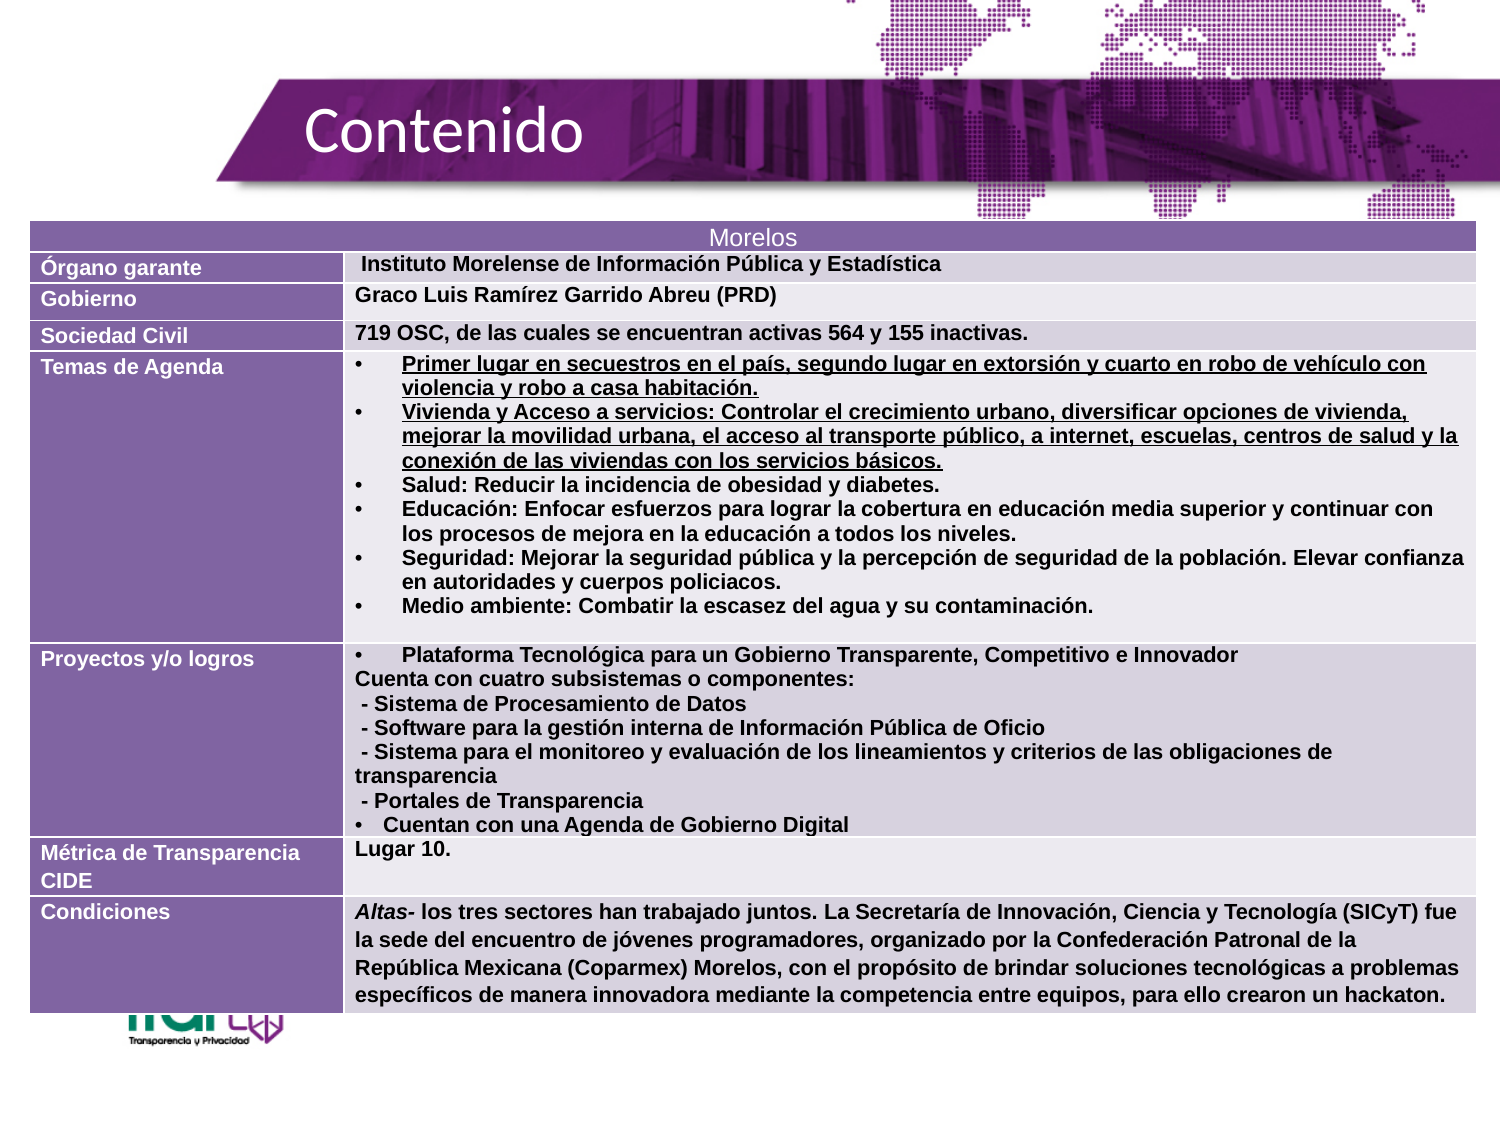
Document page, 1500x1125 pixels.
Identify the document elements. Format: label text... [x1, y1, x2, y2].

table_cell Plataforma Tecnológica para un Gobierno Transparente, Competitivo e Innovador Cuenta con cuatro subsistemas o componentes: - Sistema de Procesamiento de Datos - Software para la gestión interna de Información Pública de Oficio - Sistema para el monitoreo y evaluación de los lineamientos y criterios de las obligaciones de transparencia - Portales de Transparencia Cuentan con una Agenda de Gobierno Digital [345, 644, 1476, 836]
table_cell Gobierno [30, 284, 343, 320]
table_cell Métrica de Transparencia CIDE [30, 838, 343, 895]
table_cell Lugar 10. [345, 838, 1476, 895]
picture [0, 0, 1500, 1125]
table_cell Primer lugar en secuestros en el país, segundo lugar en extorsión y cuarto en robo de vehículo con violencia y robo a casa habitación. Vivienda y Acceso a servicios: Controlar el crecimiento urbano, diversificar opciones de vivienda, mejorar la movilidad urbana, el acceso al transporte público, a internet, escuelas, centros de salud y la conexión de las viviendas con los servicios básicos. Salud: Reducir la incidencia de obesidad y diabetes. Educación: Enfocar esfuerzos para lograr la cobertura en educación media superior y continuar con los procesos de mejora en la educación a todos los niveles. Seguridad: Mejorar la seguridad pública y la percepción de seguridad de la población. Elevar confianza en autoridades y cuerpos policiacos. Medio ambiente: Combatir la escasez del agua y su contaminación. [345, 352, 1476, 642]
table_cell Graco Luis Ramírez Garrido Abreu (PRD) [345, 284, 1476, 320]
title Contenido [289, 78, 1463, 175]
table_cell Condiciones [30, 897, 343, 1013]
table_cell Órgano garante [30, 253, 343, 282]
table_header Morelos [30, 221, 1476, 251]
table_cell Sociedad Civil [30, 321, 343, 350]
table_cell Instituto Morelense de Información Pública y Estadística [345, 253, 1476, 282]
table_cell Proyectos y/o logros [30, 644, 343, 836]
table_cell 719 OSC, de las cuales se encuentran activas 564 y 155 inactivas. [345, 321, 1476, 350]
table_cell Altas- los tres sectores han trabajado juntos. La Secretaría de Innovación, Ciencia y Tecnología (SICyT) fue la sede del encuentro de jóvenes programadores, organizado por la Confederación Patronal de la República Mexicana (Coparmex) Morelos, con el propósito de brindar soluciones tecnológicas a problemas específicos de manera innovadora mediante la competencia entre equipos, para ello crearon un hackaton. [345, 897, 1476, 1013]
table_cell Temas de Agenda [30, 352, 343, 642]
